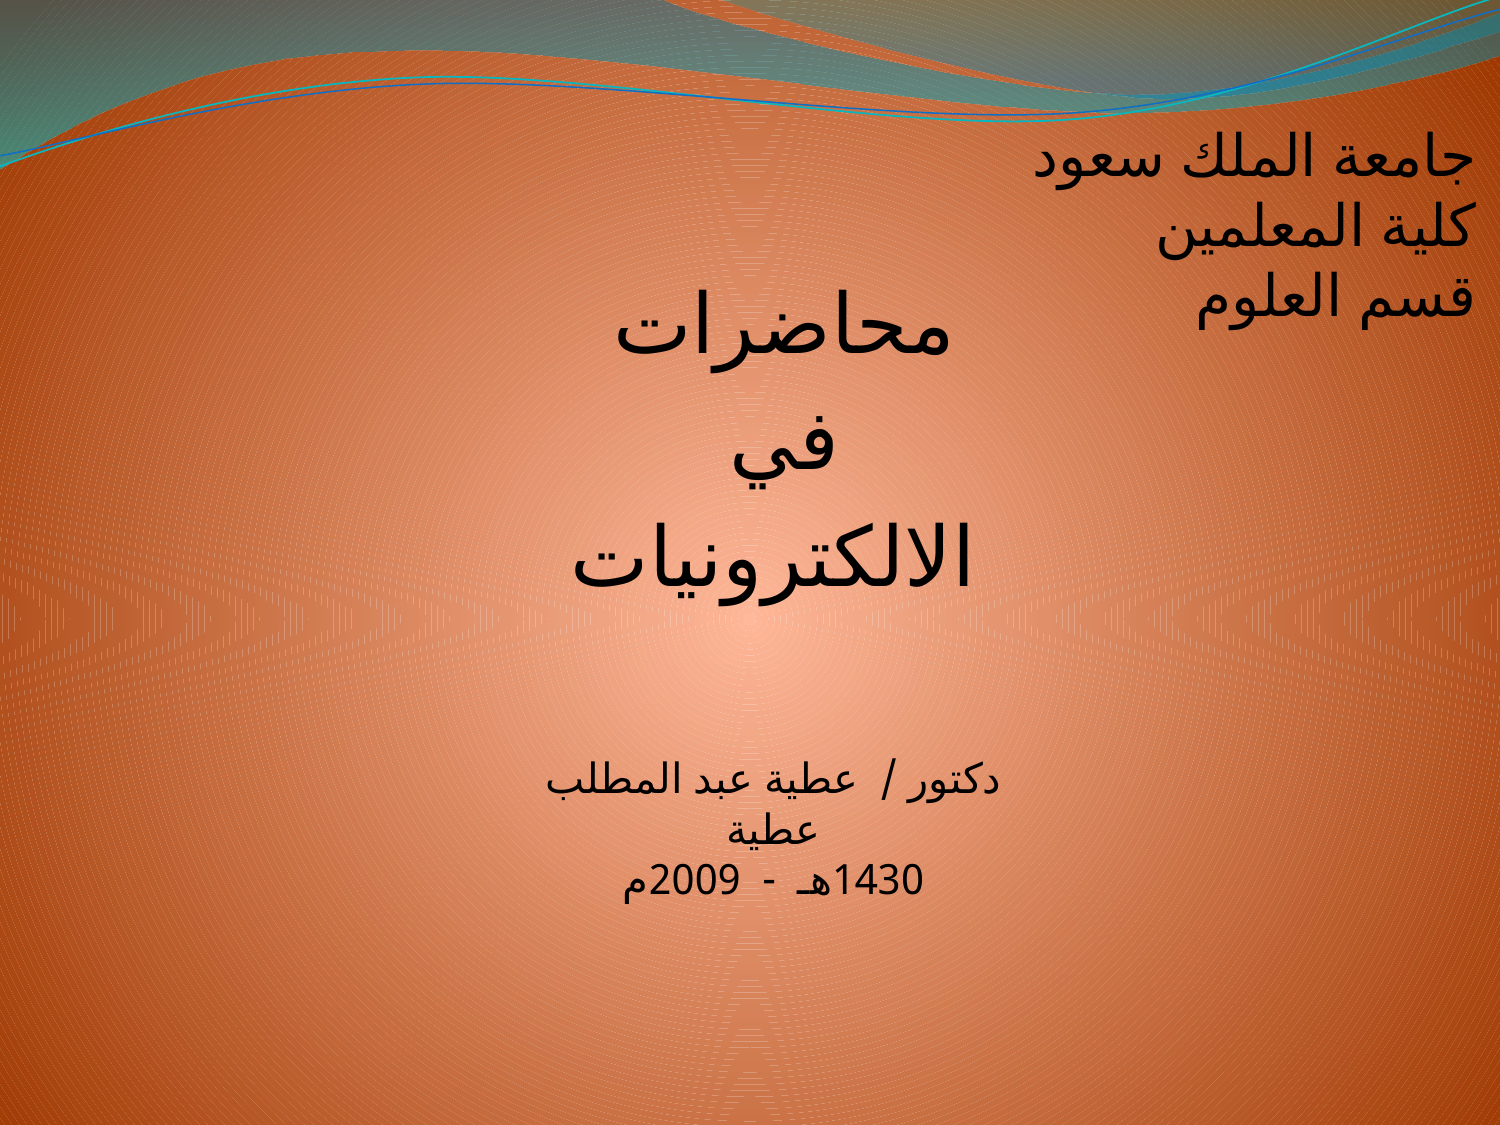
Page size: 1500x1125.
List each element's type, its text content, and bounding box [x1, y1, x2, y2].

text_box دكتور / عطية عبد المطلب عطية 1430هـ - 2009م [503, 744, 1043, 910]
title جامعة الملك سعود كلية المعلمين قسم العلوم [1024, 140, 1477, 329]
list محاضرات في الالكترونيات [398, 262, 1149, 563]
